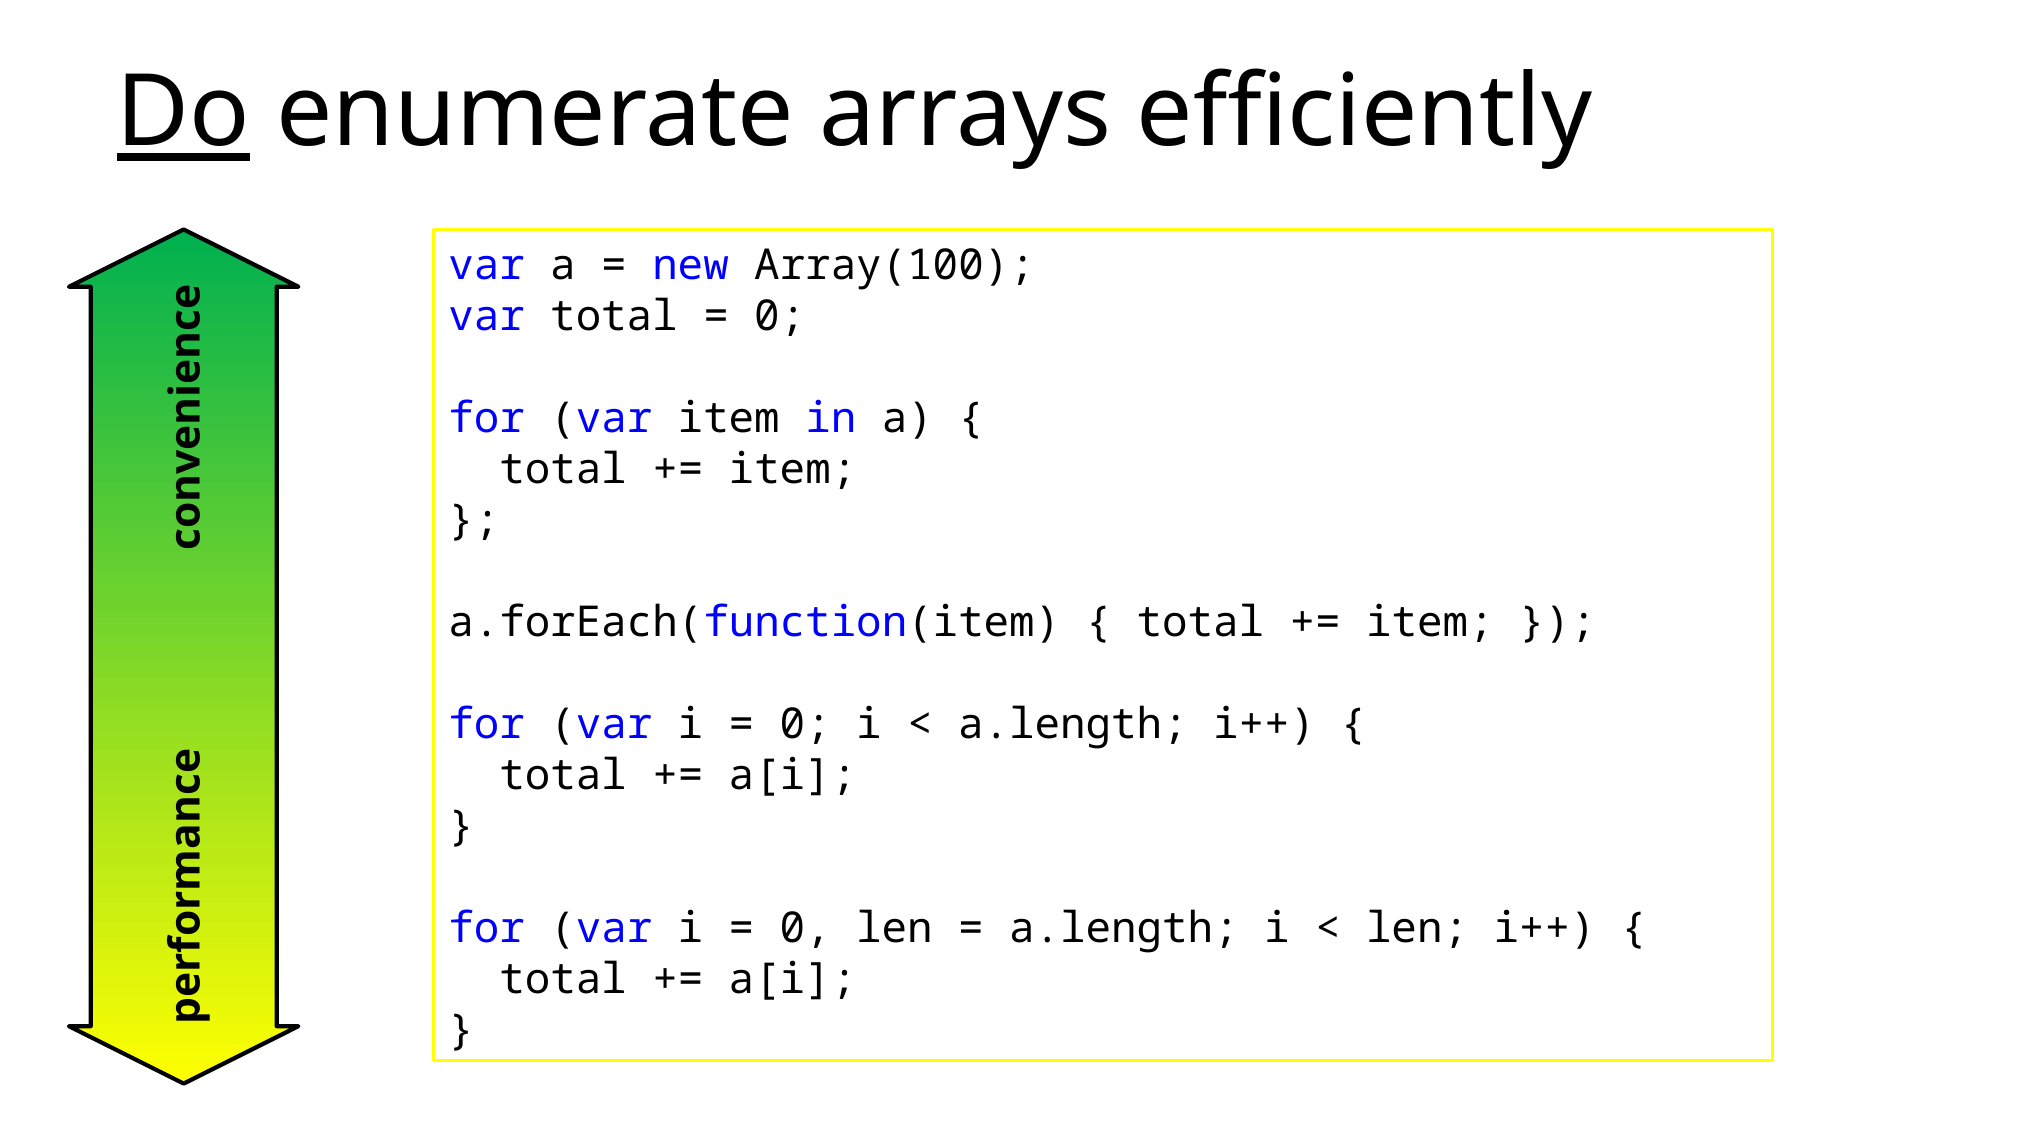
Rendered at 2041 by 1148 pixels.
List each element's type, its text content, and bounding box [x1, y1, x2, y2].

title Do enumerate arrays efficiently [86, 38, 1953, 150]
text_box var a = new Array(100); var total = 0; for (var item in a) { total += item; }; a.forEach(function(item) { total += item; }); for (var i = 0; i < a.length; i++) { total += a[i]; } for (var i = 0, len = a.length; i < len; i++) { total += a[i]; } [431, 227, 1774, 1063]
text_box [66, 227, 301, 1086]
text_box convenience [149, 269, 216, 566]
text_box performance [149, 733, 216, 1040]
